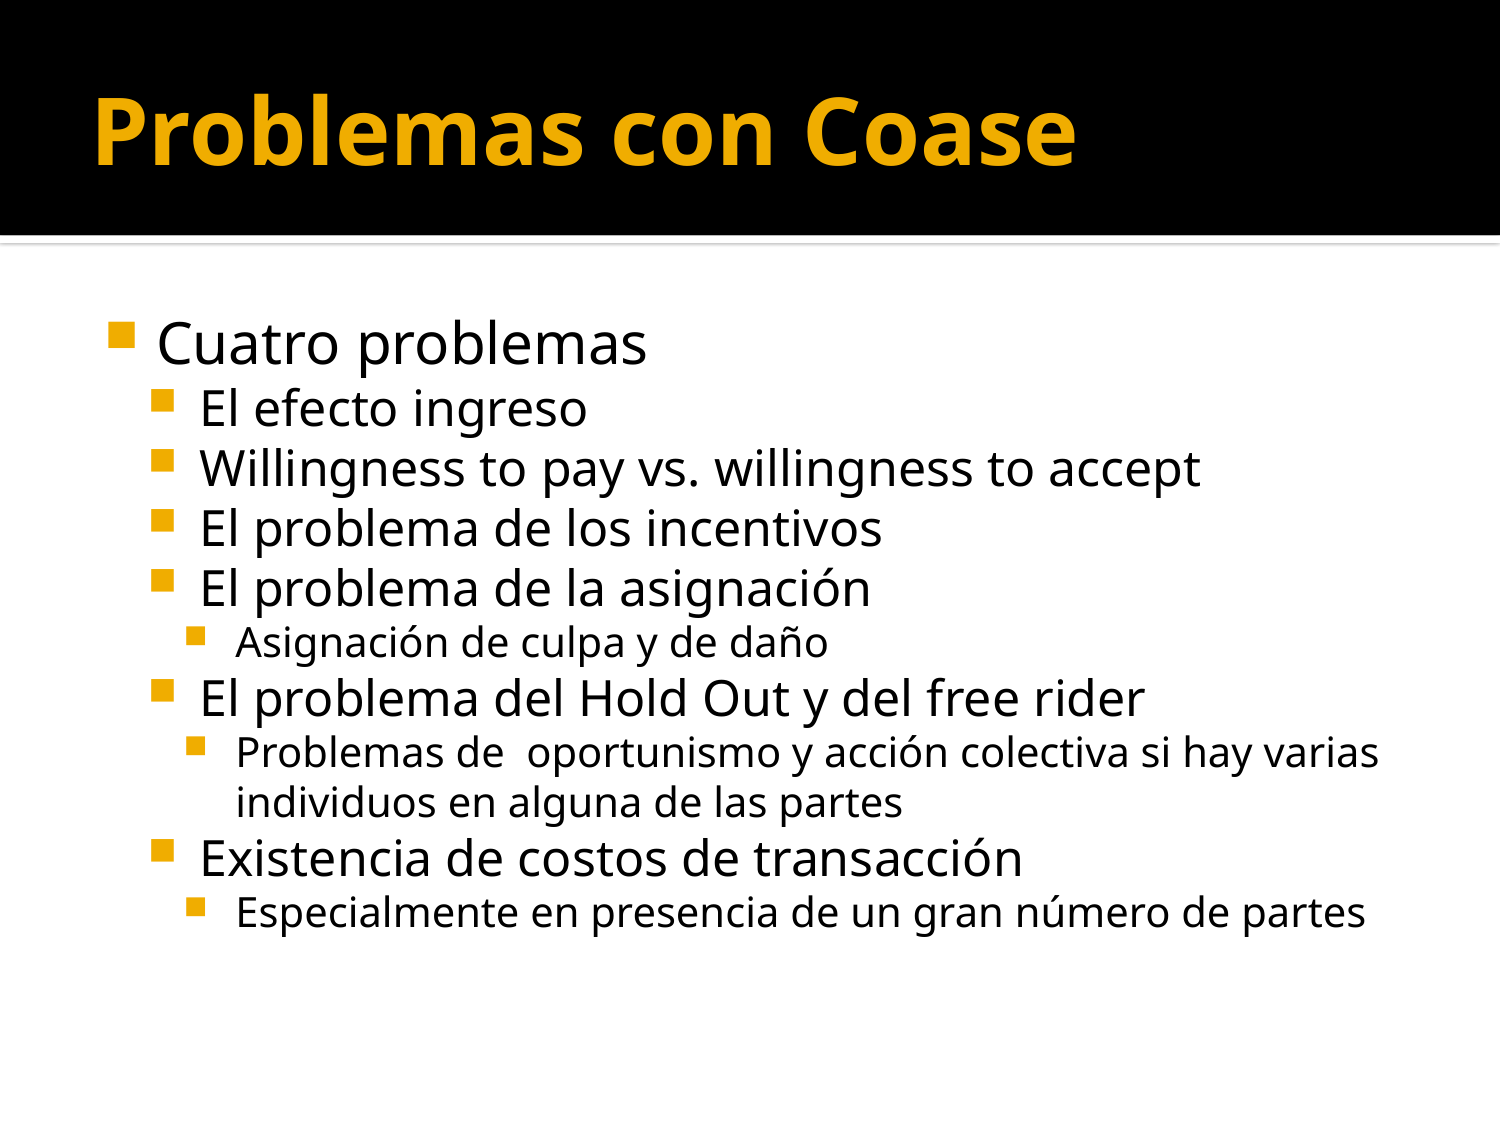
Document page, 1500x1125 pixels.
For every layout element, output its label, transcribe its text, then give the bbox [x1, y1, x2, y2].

title Problemas con Coase [75, 25, 1425, 231]
list Cuatro problemas El efecto ingreso Willingness to pay vs. willingness to accept El problema de los incentivos El problema de la asignación Asignación de culpa y de daño El problema del Hold Out y del free rider Problemas de oportunismo y acción colectiva si hay varias individuos en alguna de las partes Existencia de costos de transacción Especialmente en presencia de un gran número de partes [75, 291, 1425, 1050]
